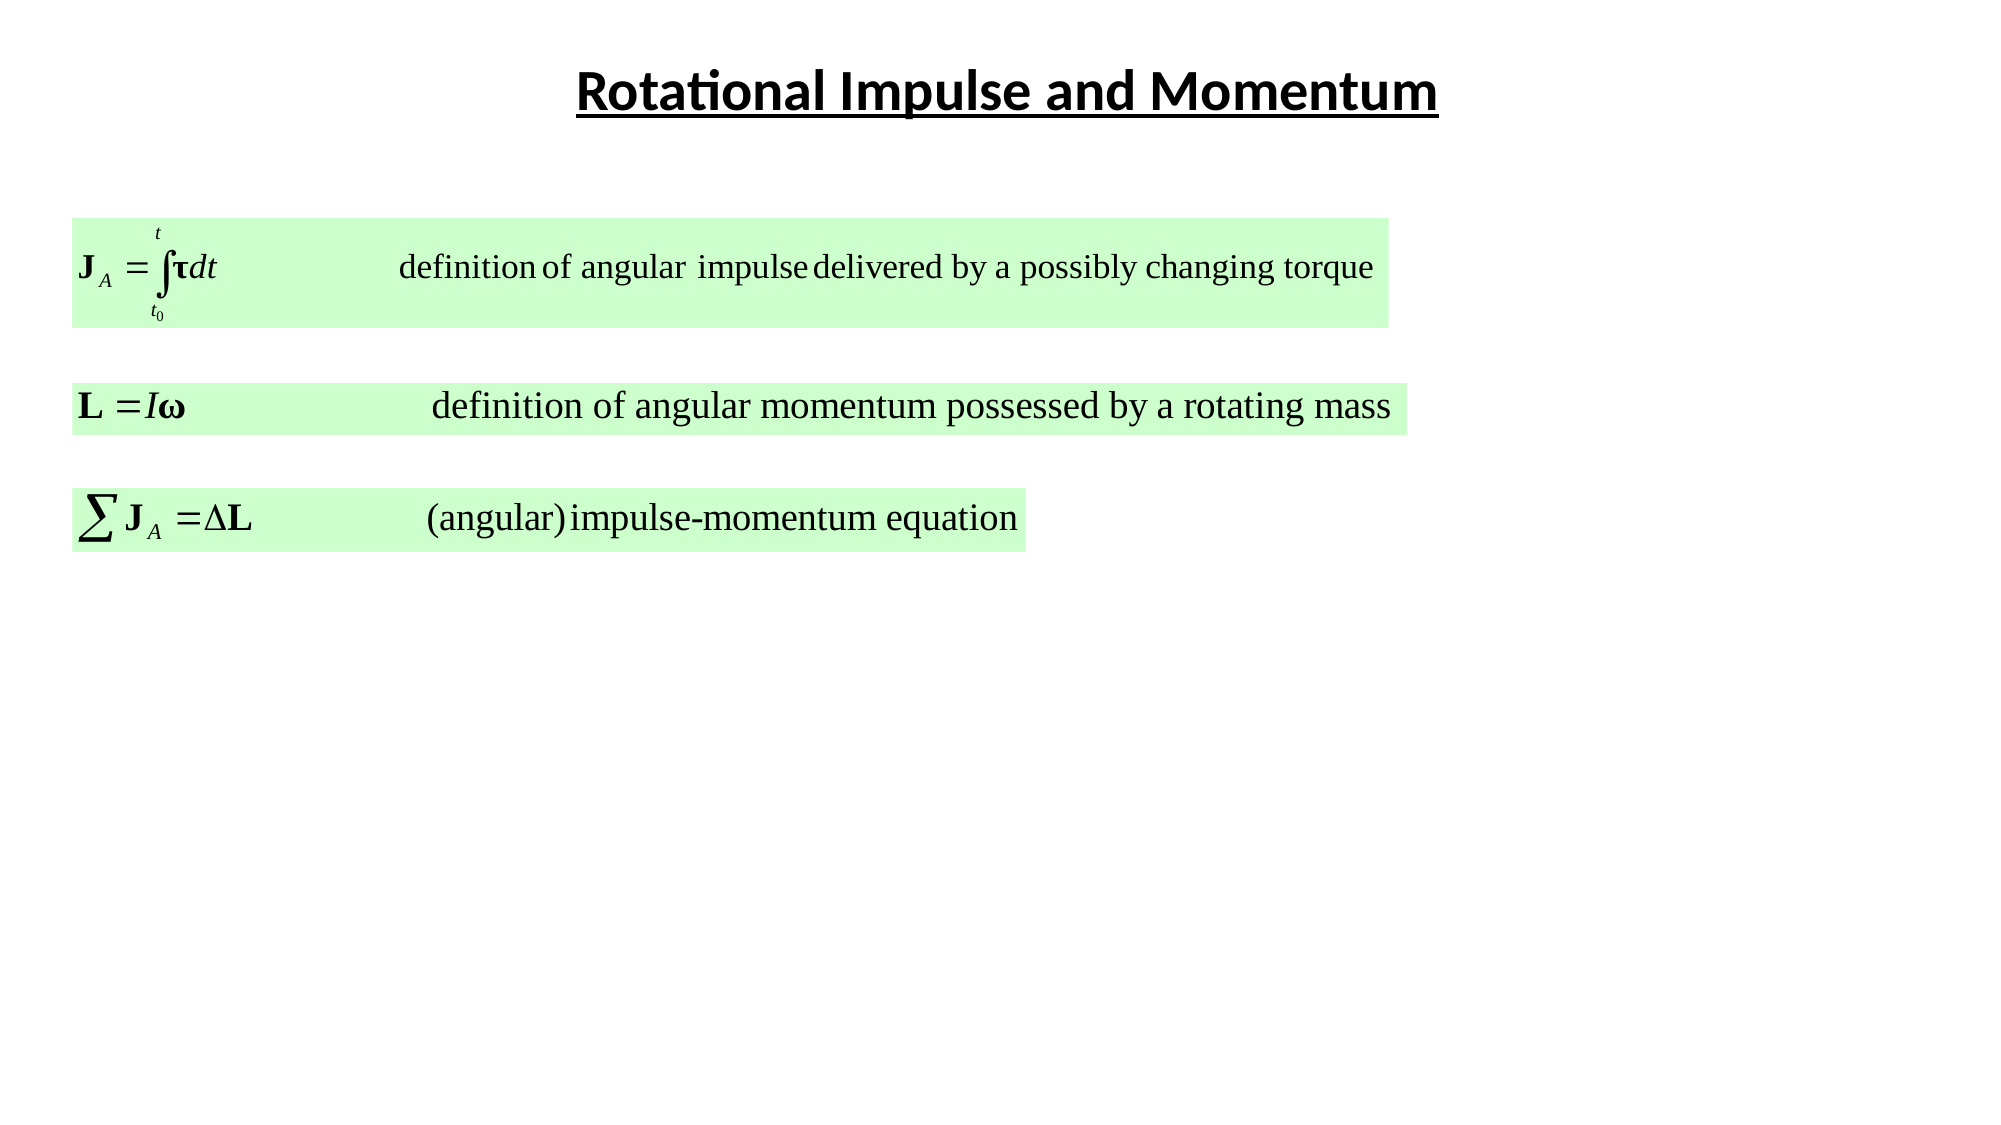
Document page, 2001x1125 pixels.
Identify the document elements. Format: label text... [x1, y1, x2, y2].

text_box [72, 487, 1026, 553]
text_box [72, 383, 1408, 435]
text_box Rotational Impulse and Momentum [561, 45, 1469, 130]
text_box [72, 217, 1389, 329]
